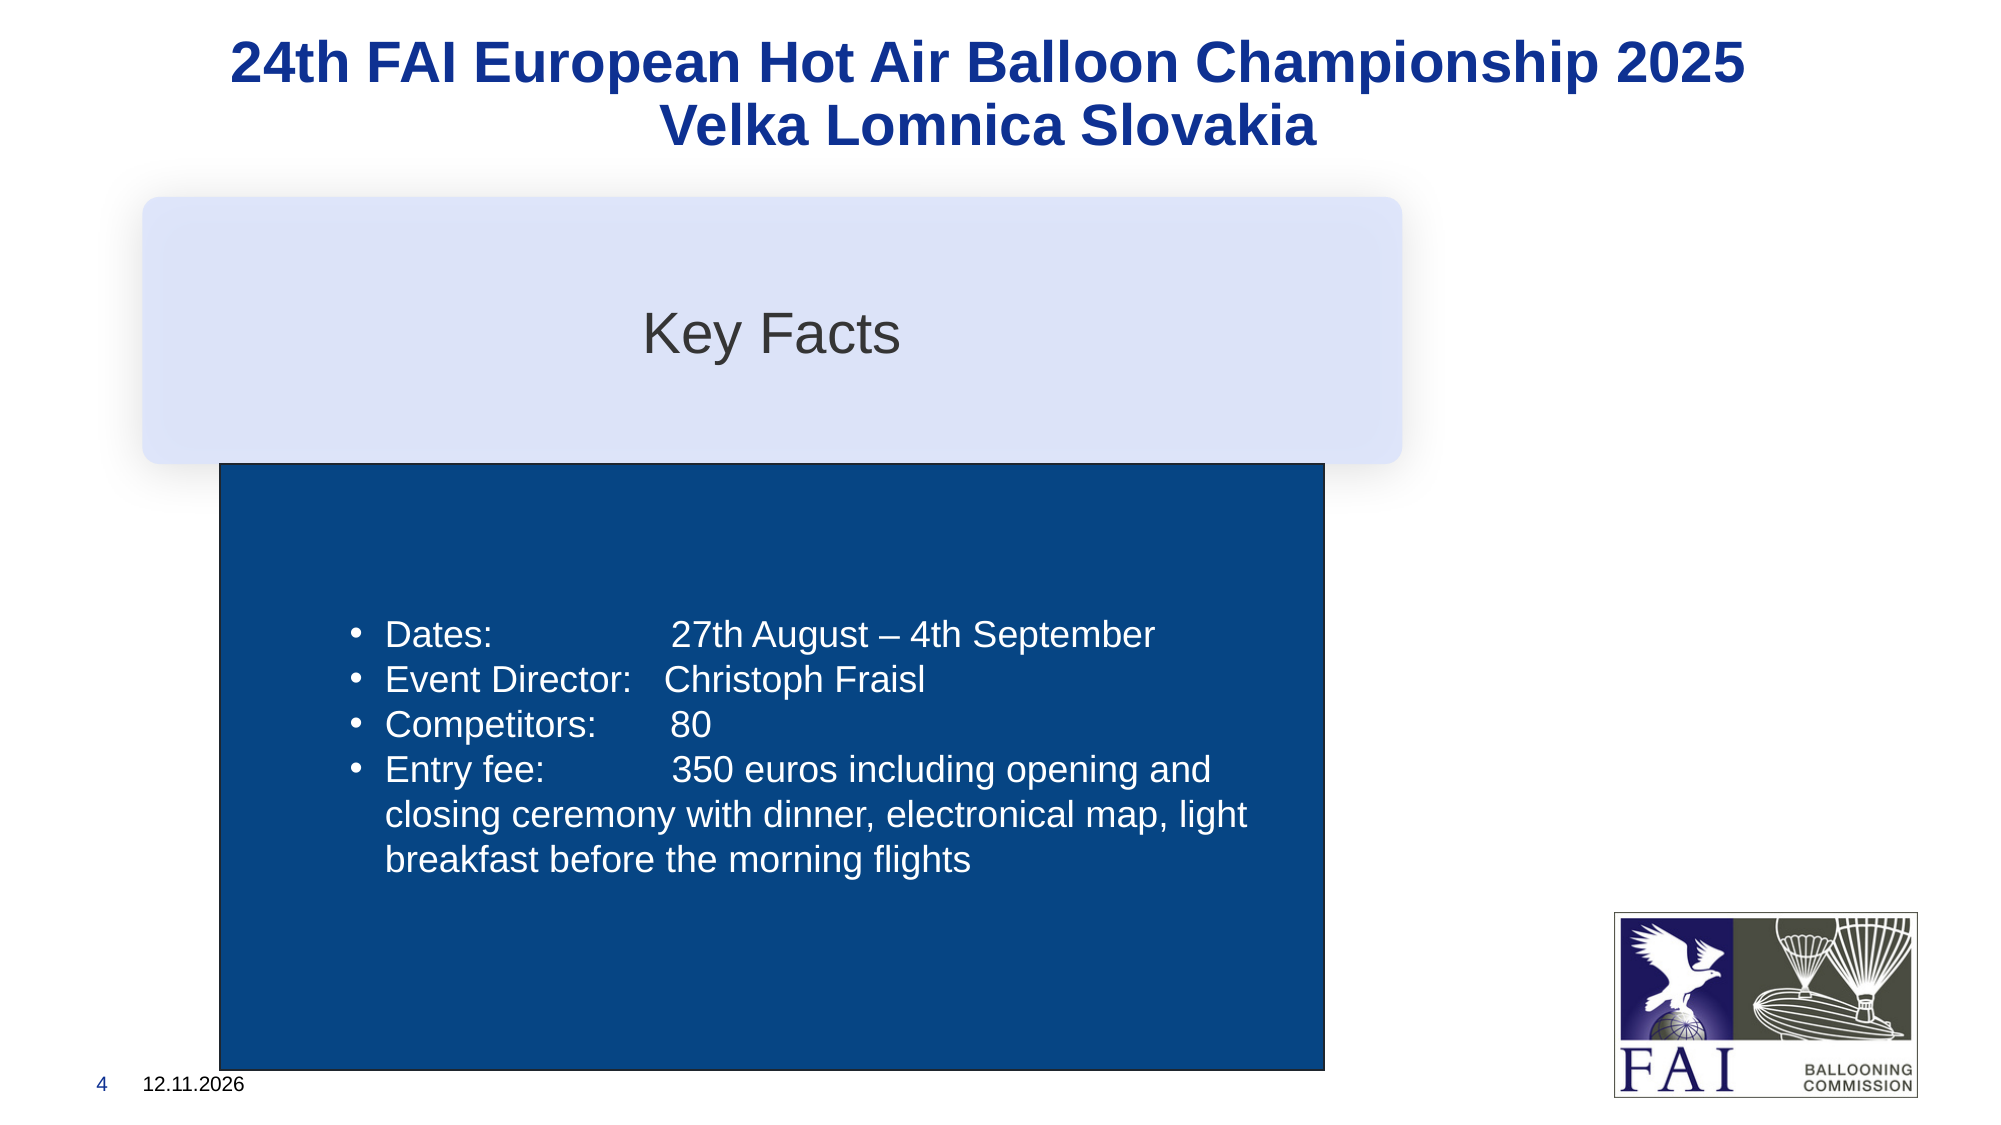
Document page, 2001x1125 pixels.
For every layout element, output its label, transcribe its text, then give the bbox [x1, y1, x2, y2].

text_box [142, 196, 1403, 1071]
picture [1614, 912, 1918, 1098]
title 24th FAI European Hot Air Balloon Championship 2025 Velka Lomnica Slovakia [96, 72, 1881, 159]
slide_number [143, 1071, 256, 1125]
slide_number 4 [96, 1070, 143, 1125]
